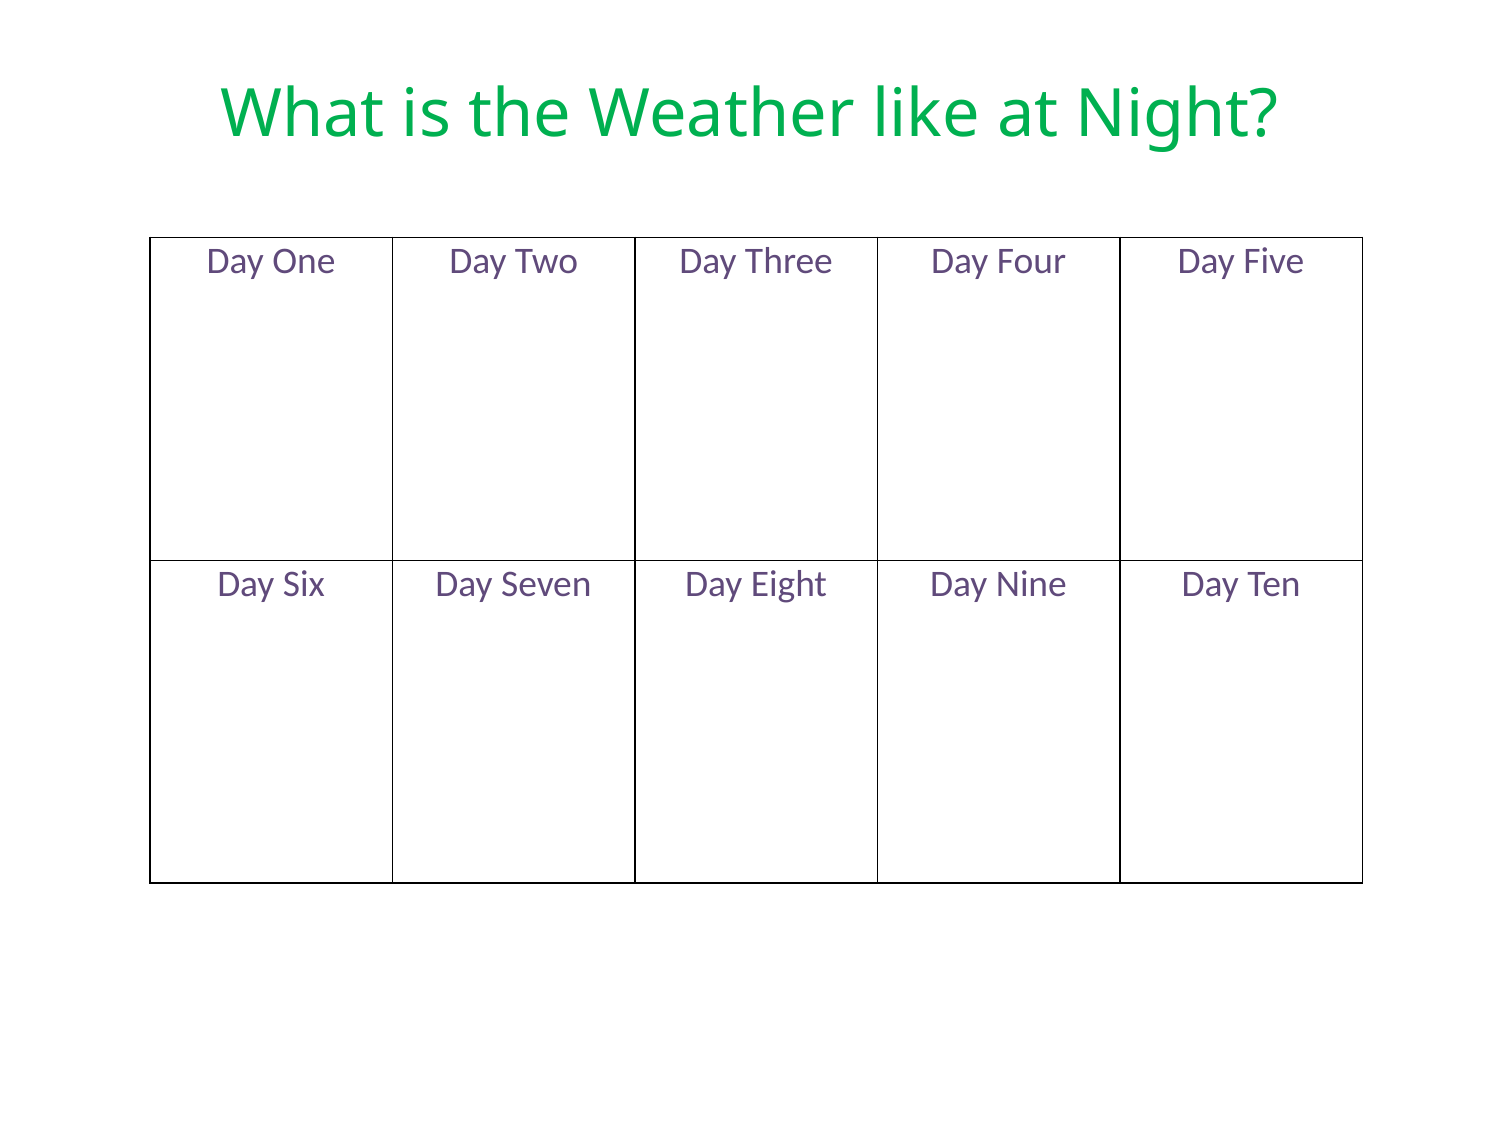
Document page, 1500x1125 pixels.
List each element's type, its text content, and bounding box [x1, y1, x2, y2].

text_box What is the Weather like at Night? [200, 62, 1300, 158]
table_cell Day Ten [1121, 561, 1362, 882]
table_header Day Two [393, 238, 634, 560]
table_cell Day Eight [636, 561, 877, 882]
table_header Day One [151, 238, 392, 560]
table_header Day Five [1121, 238, 1362, 560]
table_cell Day Six [151, 561, 392, 882]
table_cell Day Nine [878, 561, 1119, 882]
table_header Day Three [636, 238, 877, 560]
table_cell Day Seven [393, 561, 634, 882]
table_header Day Four [878, 238, 1119, 560]
